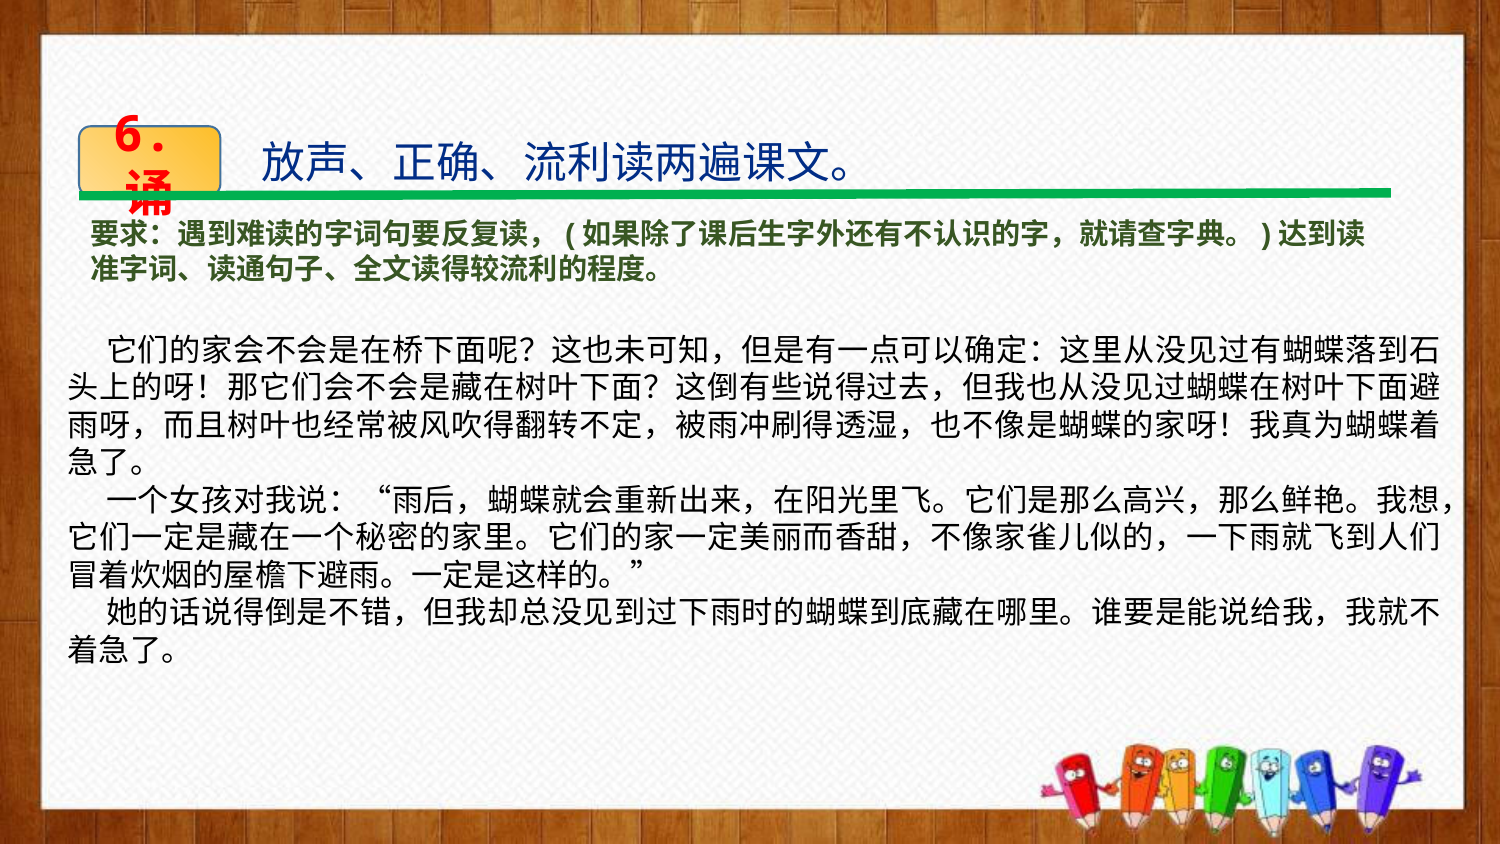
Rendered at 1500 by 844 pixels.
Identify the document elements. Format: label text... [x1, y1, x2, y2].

text_box 6.诵 [77, 125, 222, 191]
text_box 它们的家会不会是在桥下面呢？这也未可知，但是有一点可以确定：这里从没见过有蝴蝶落到石头上的呀！那它们会不会是藏在树叶下面？这倒有些说得过去，但我也从没见过蝴蝶在树叶下面避雨呀，而且树叶也经常被风吹得翻转不定，被雨冲刷得透湿，也不像是蝴蝶的家呀！我真为蝴蝶着急了。 一个女孩对我说：“雨后，蝴蝶就会重新出来，在阳光里飞。它们是那么高兴，那么鲜艳。我想，它们一定是藏在一个秘密的家里。它们的家一定美丽而香甜，不像家雀儿似的，一下雨就飞到人们冒着炊烟的屋檐下避雨。一定是这样的。” 她的话说得倒是不错，但我却总没见到过下雨时的蝴蝶到底藏在哪里。谁要是能说给我，我就不着急了。 [56, 324, 1454, 673]
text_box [78, 192, 1391, 196]
picture [0, 0, 1500, 844]
text_box 要求：遇到难读的字词句要反复读，(如果除了课后生字外还有不认识的字，就请查字典。)达到读准字词、读通句子、全文读得较流利的程度。 [79, 209, 1391, 291]
text_box 放声、正确、流利读两遍课文。 [250, 128, 1373, 192]
